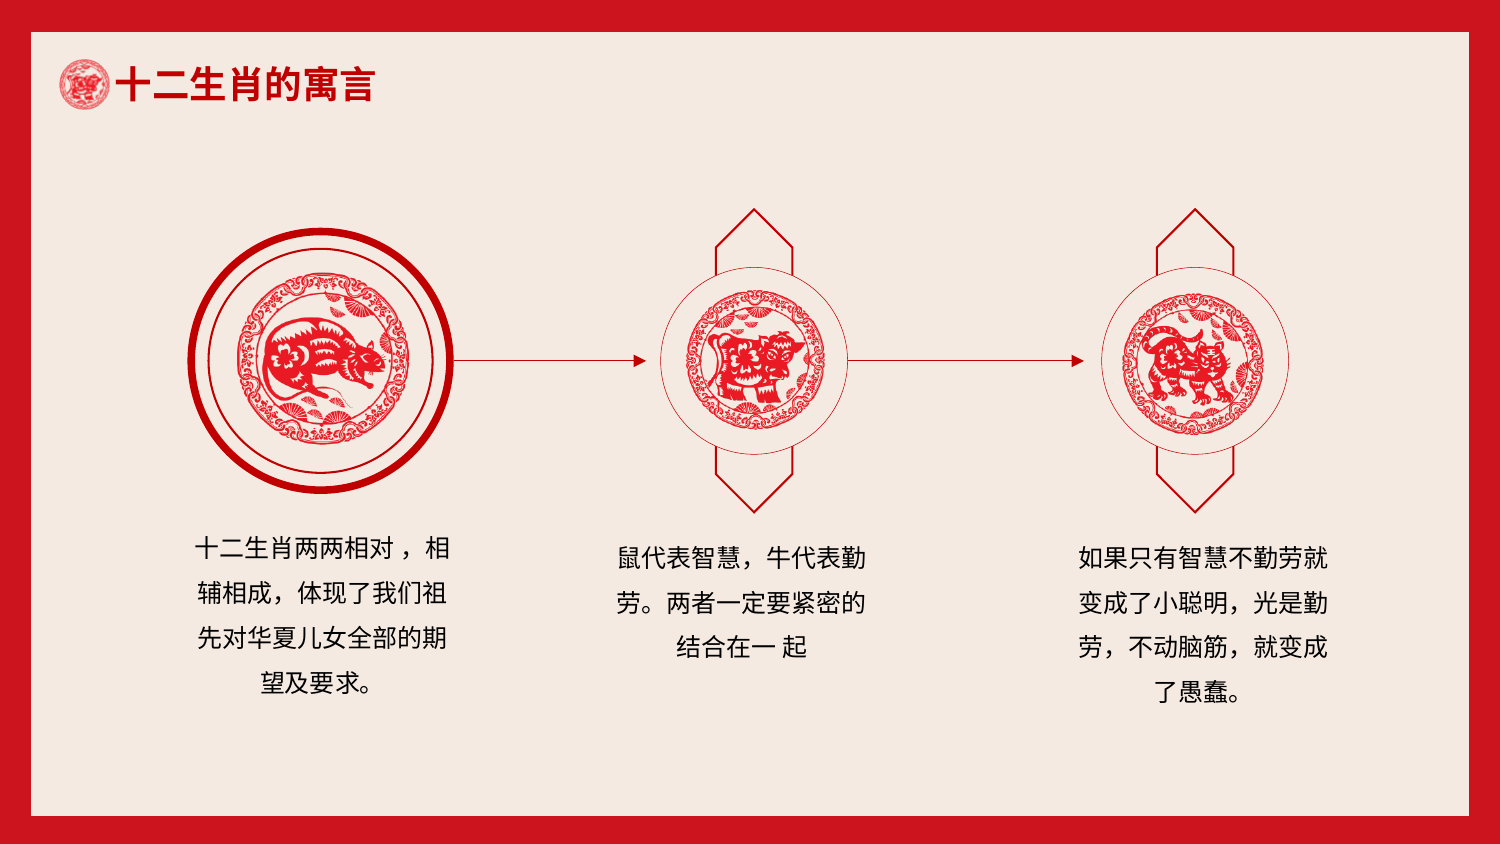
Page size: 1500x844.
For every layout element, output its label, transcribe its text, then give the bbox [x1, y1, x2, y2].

text_box [224, 454, 418, 495]
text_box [660, 209, 848, 513]
picture [209, 225, 425, 454]
picture [1108, 275, 1283, 461]
text_box [425, 317, 434, 405]
picture [667, 270, 841, 456]
text_box 如果只有智慧不勤劳就变成了小聪明，光是勤劳，不动脑筋，就变成了愚蠢。 [1071, 527, 1335, 695]
text_box 鼠代表智慧，牛代表勤劳。两者一定要紧密的结合在一 起 [610, 527, 873, 695]
text_box 十二生肖两两相对 ，相辅相成，体现了我们祖先对华夏儿女全部的期望及要求。 [191, 517, 454, 685]
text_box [1101, 209, 1289, 513]
text_box [256, 454, 385, 474]
text_box [186, 286, 209, 436]
text_box [425, 276, 455, 445]
picture [57, 55, 114, 112]
